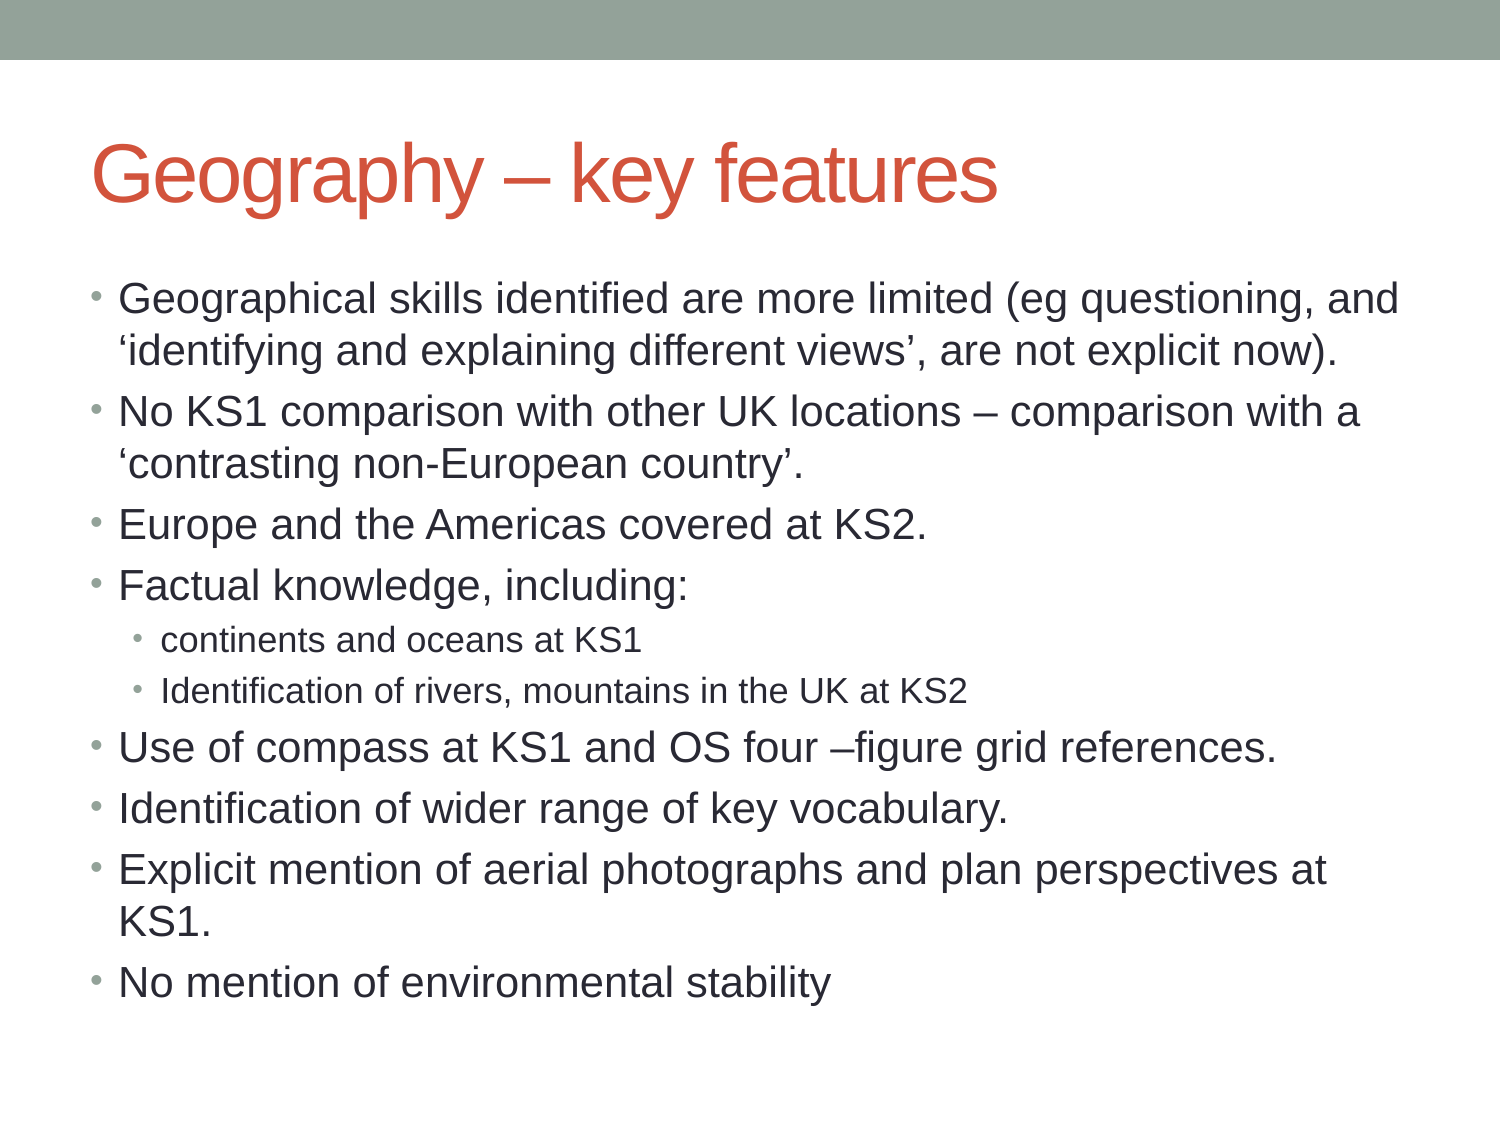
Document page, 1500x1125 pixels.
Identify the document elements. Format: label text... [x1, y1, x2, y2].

list Geographical skills identified are more limited (eg questioning, and ‘identifying and explaining different views’, are not explicit now). No KS1 comparison with other UK locations – comparison with a ‘contrasting non-European country’. Europe and the Americas covered at KS2. Factual knowledge, including: continents and oceans at KS1 Identification of rivers, mountains in the UK at KS2 Use of compass at KS1 and OS four –figure grid references. Identification of wider range of key vocabulary. Explicit mention of aerial photographs and plan perspectives at KS1. No mention of environmental stability [75, 262, 1425, 1063]
title Geography – key features [75, 87, 1425, 250]
